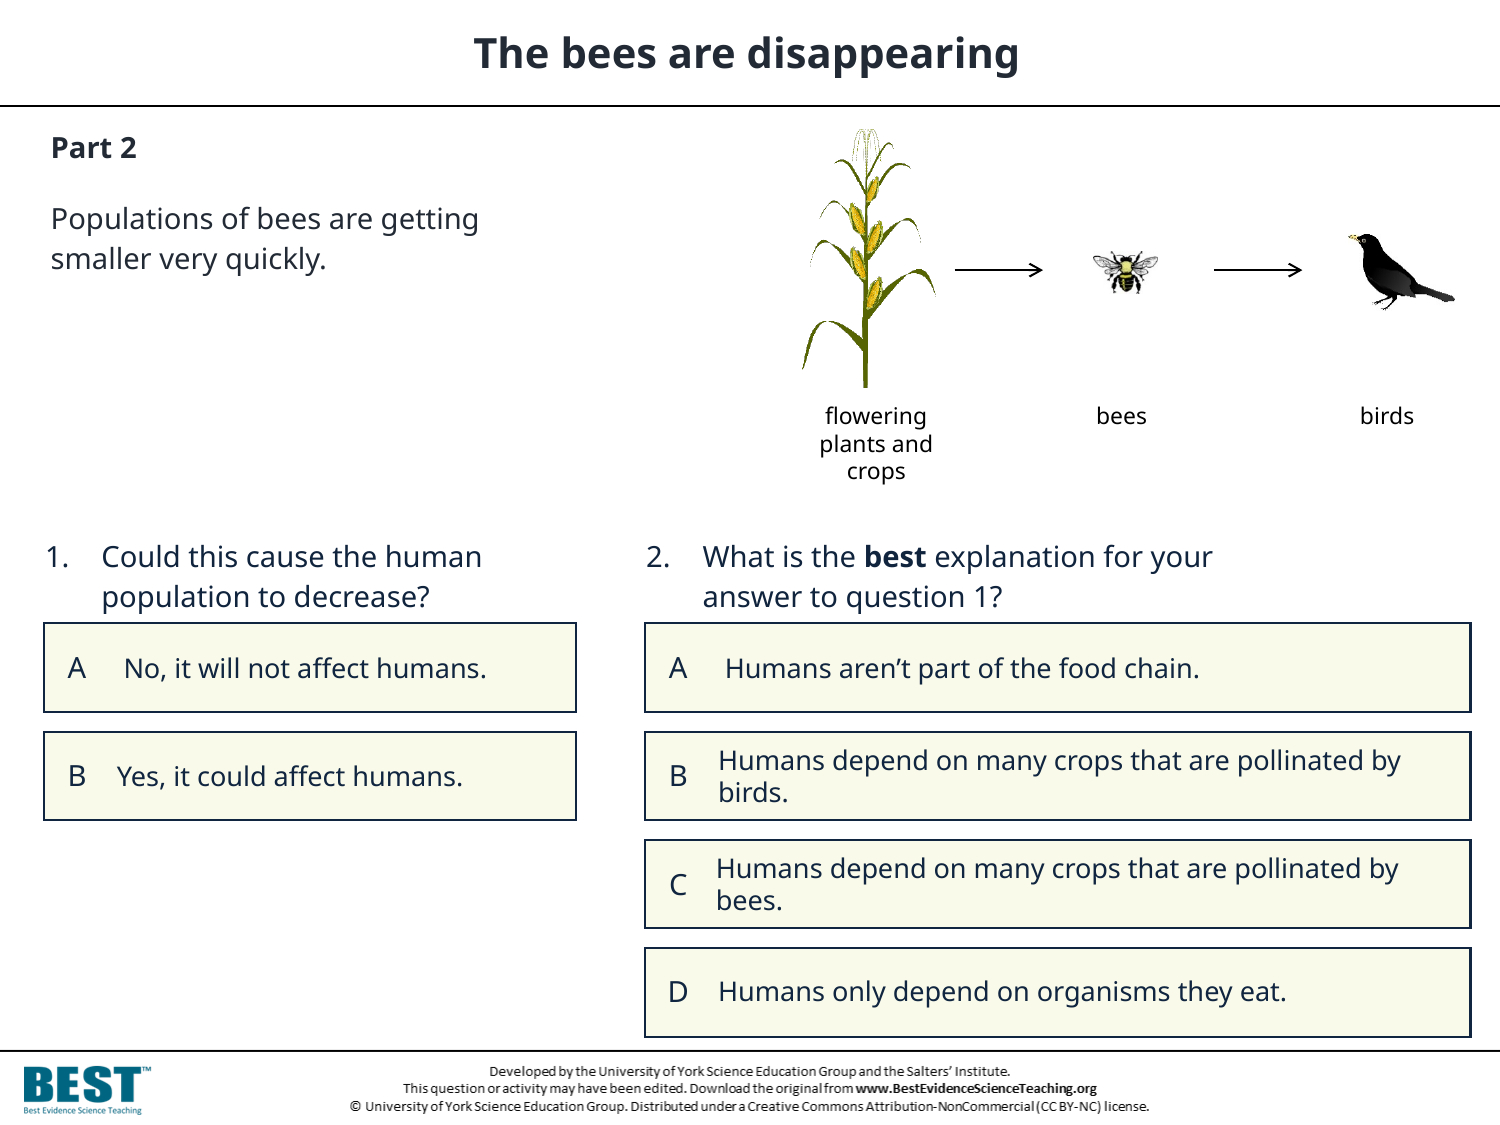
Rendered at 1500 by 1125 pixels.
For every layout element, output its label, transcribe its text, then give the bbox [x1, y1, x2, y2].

picture [0, 105, 1500, 1125]
text_box The bees are disappearing [23, 4, 1471, 99]
